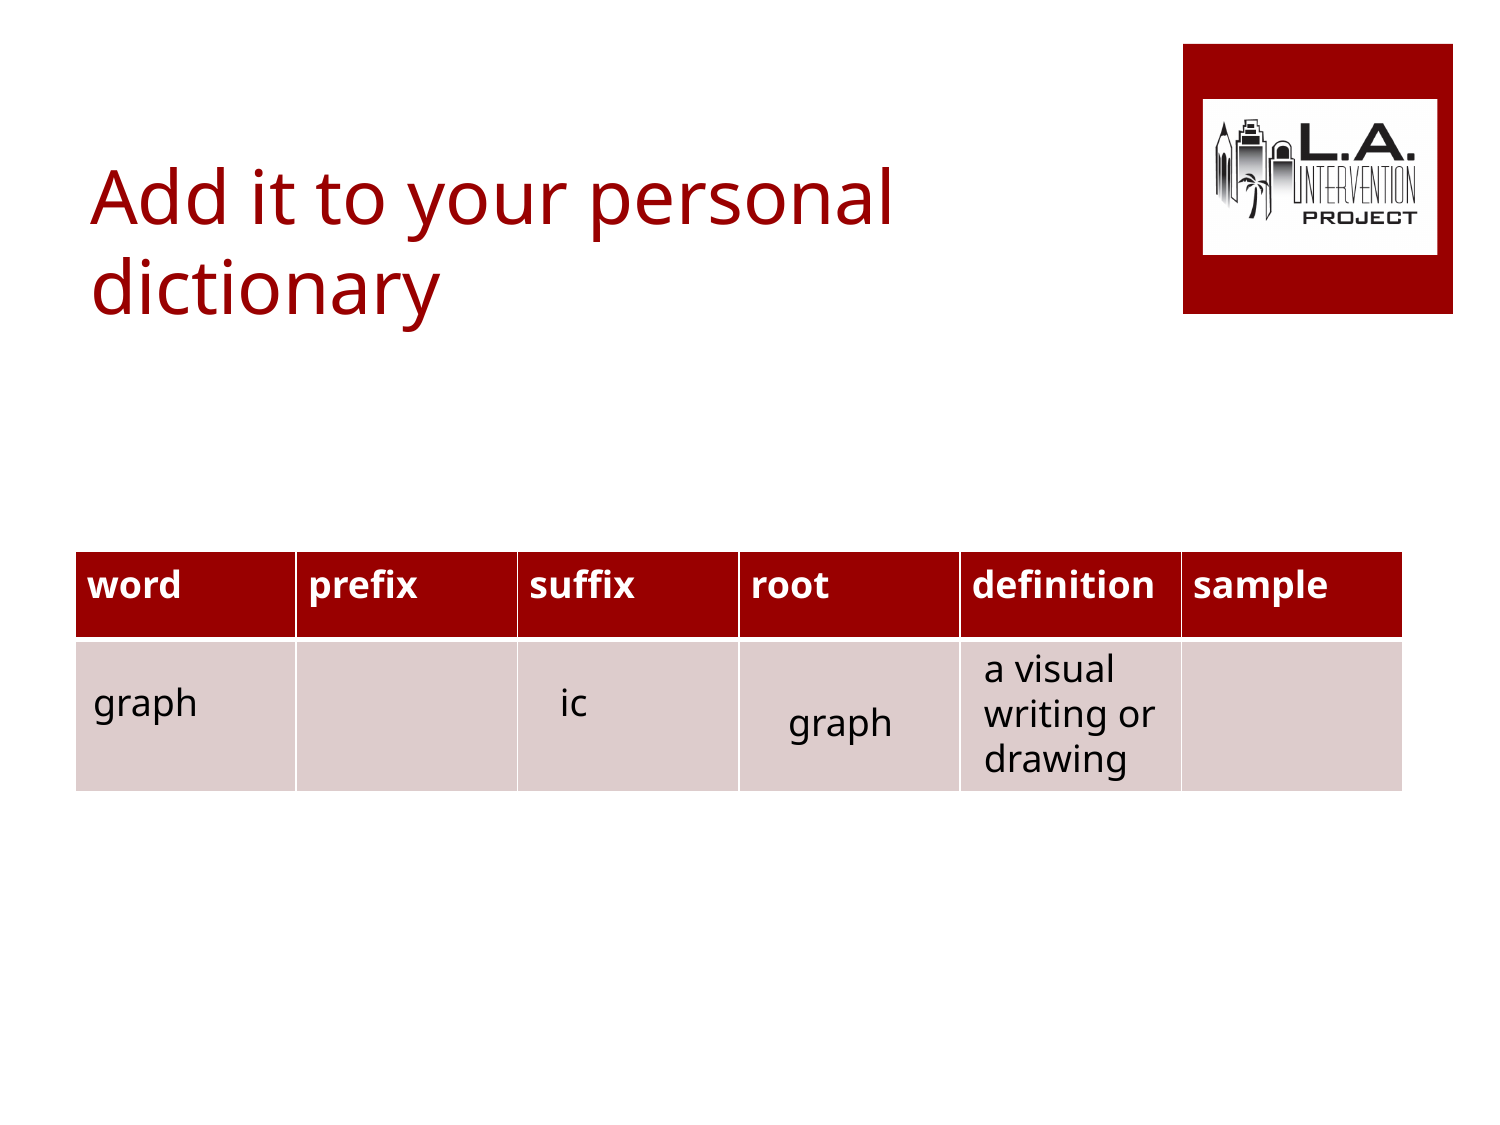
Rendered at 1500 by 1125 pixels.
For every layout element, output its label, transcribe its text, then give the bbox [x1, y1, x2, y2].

table_header definition [961, 552, 1181, 637]
table_cell [1182, 642, 1402, 791]
text_box graph [773, 691, 909, 752]
text_box a visual writing or drawing [969, 592, 1217, 788]
table_cell [297, 642, 517, 791]
table_cell [518, 642, 738, 791]
table_header root [740, 552, 959, 637]
title Add it to your personal dictionary [75, 149, 1143, 338]
picture [1202, 99, 1438, 255]
table_cell [76, 642, 295, 791]
table_header suffix [518, 552, 738, 637]
table_cell [740, 642, 959, 791]
text_box graph [78, 671, 214, 732]
text_box ic [545, 671, 603, 732]
table_header word [76, 552, 295, 637]
table_cell [961, 642, 1181, 791]
table_header prefix [297, 552, 517, 637]
table_header sample [1182, 552, 1402, 637]
